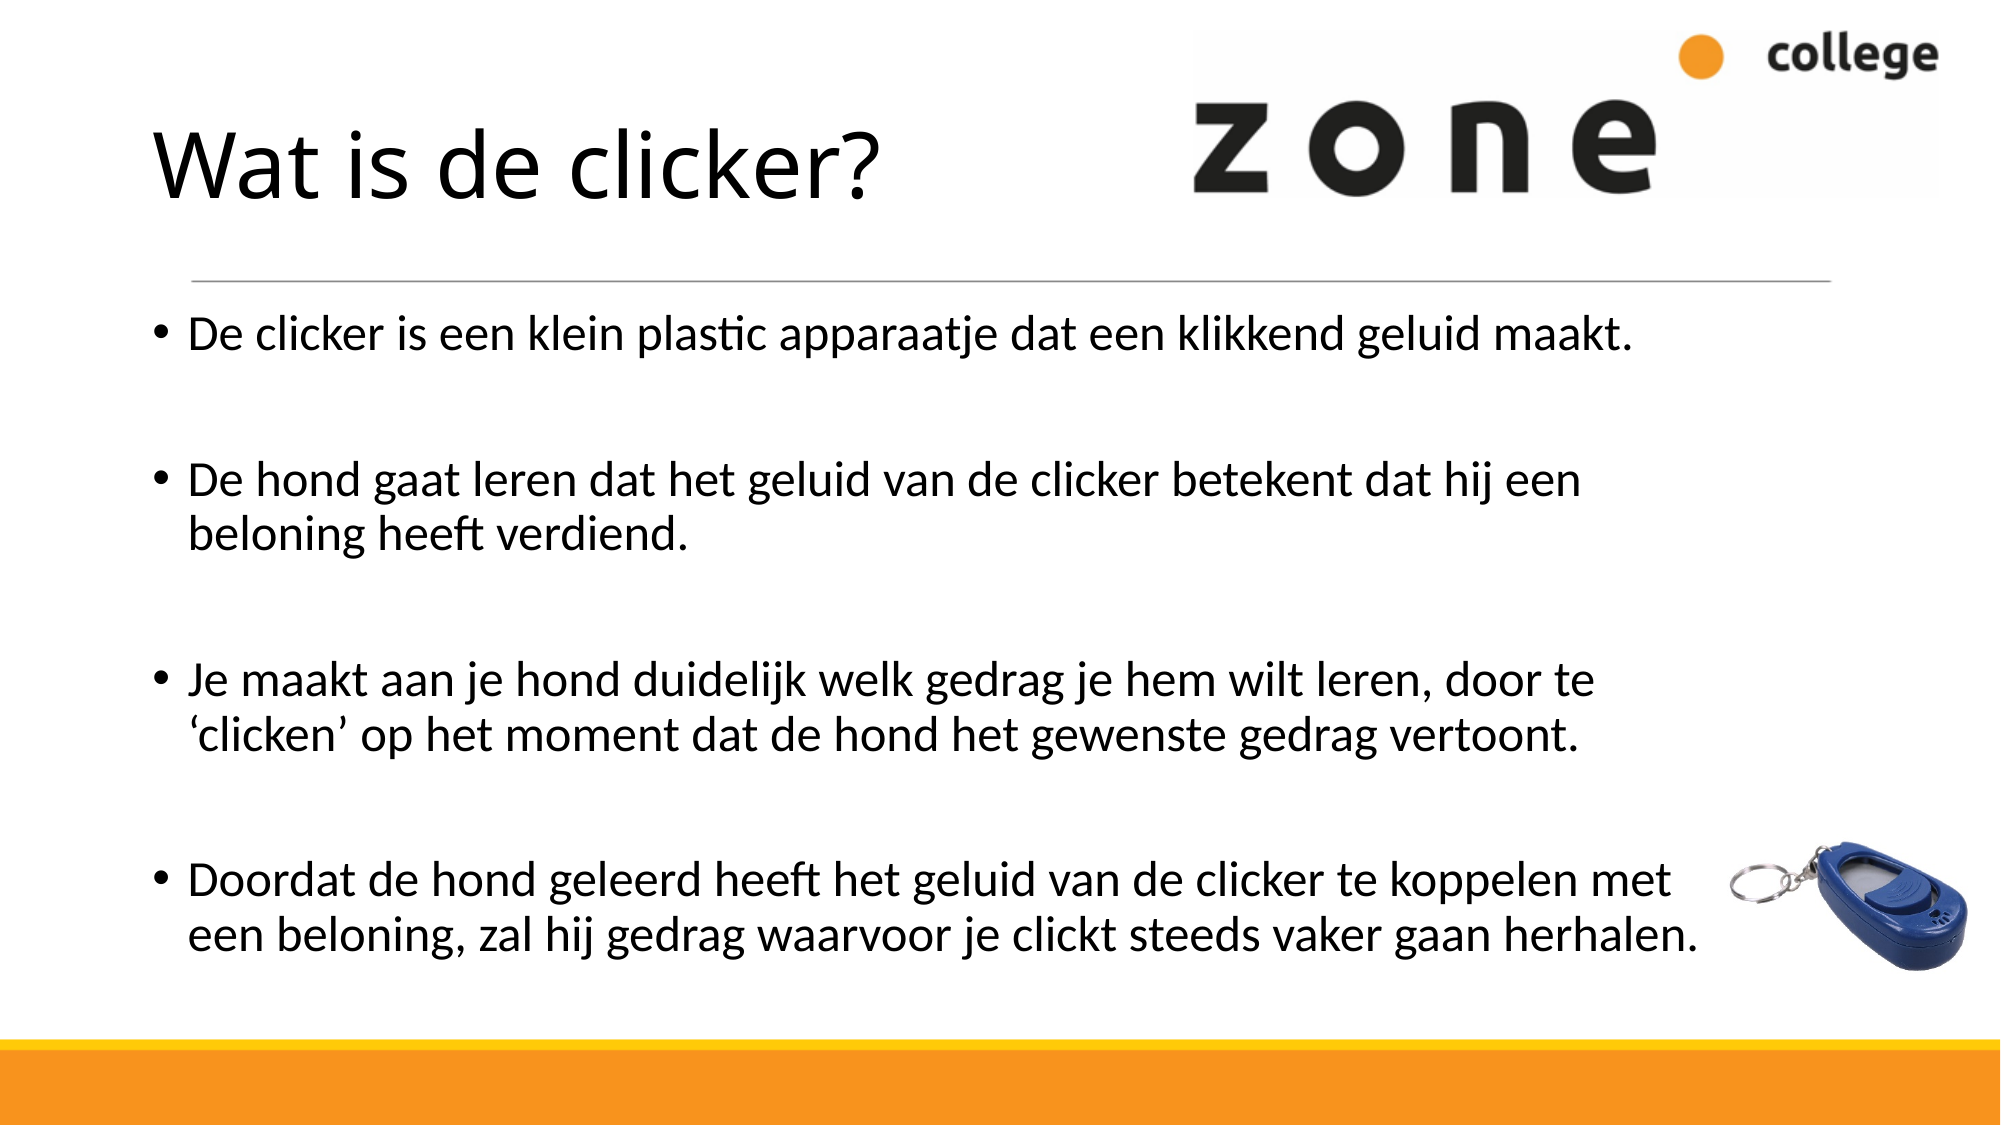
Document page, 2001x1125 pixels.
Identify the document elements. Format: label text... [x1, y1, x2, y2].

picture [0, 0, 2001, 1125]
title Wat is de clicker? [137, 59, 1863, 278]
list De clicker is een klein plastic apparaatje dat een klikkend geluid maakt. De hond gaat leren dat het geluid van de clicker betekent dat hij een beloning heeft verdiend. Je maakt aan je hond duidelijk welk gedrag je hem wilt leren, door te ‘clicken’ op het moment dat de hond het gewenste gedrag vertoont. Doordat de hond geleerd heeft het geluid van de clicker te koppelen met een beloning, zal hij gedrag waarvoor je clickt steeds vaker gaan herhalen. [137, 299, 1740, 1014]
